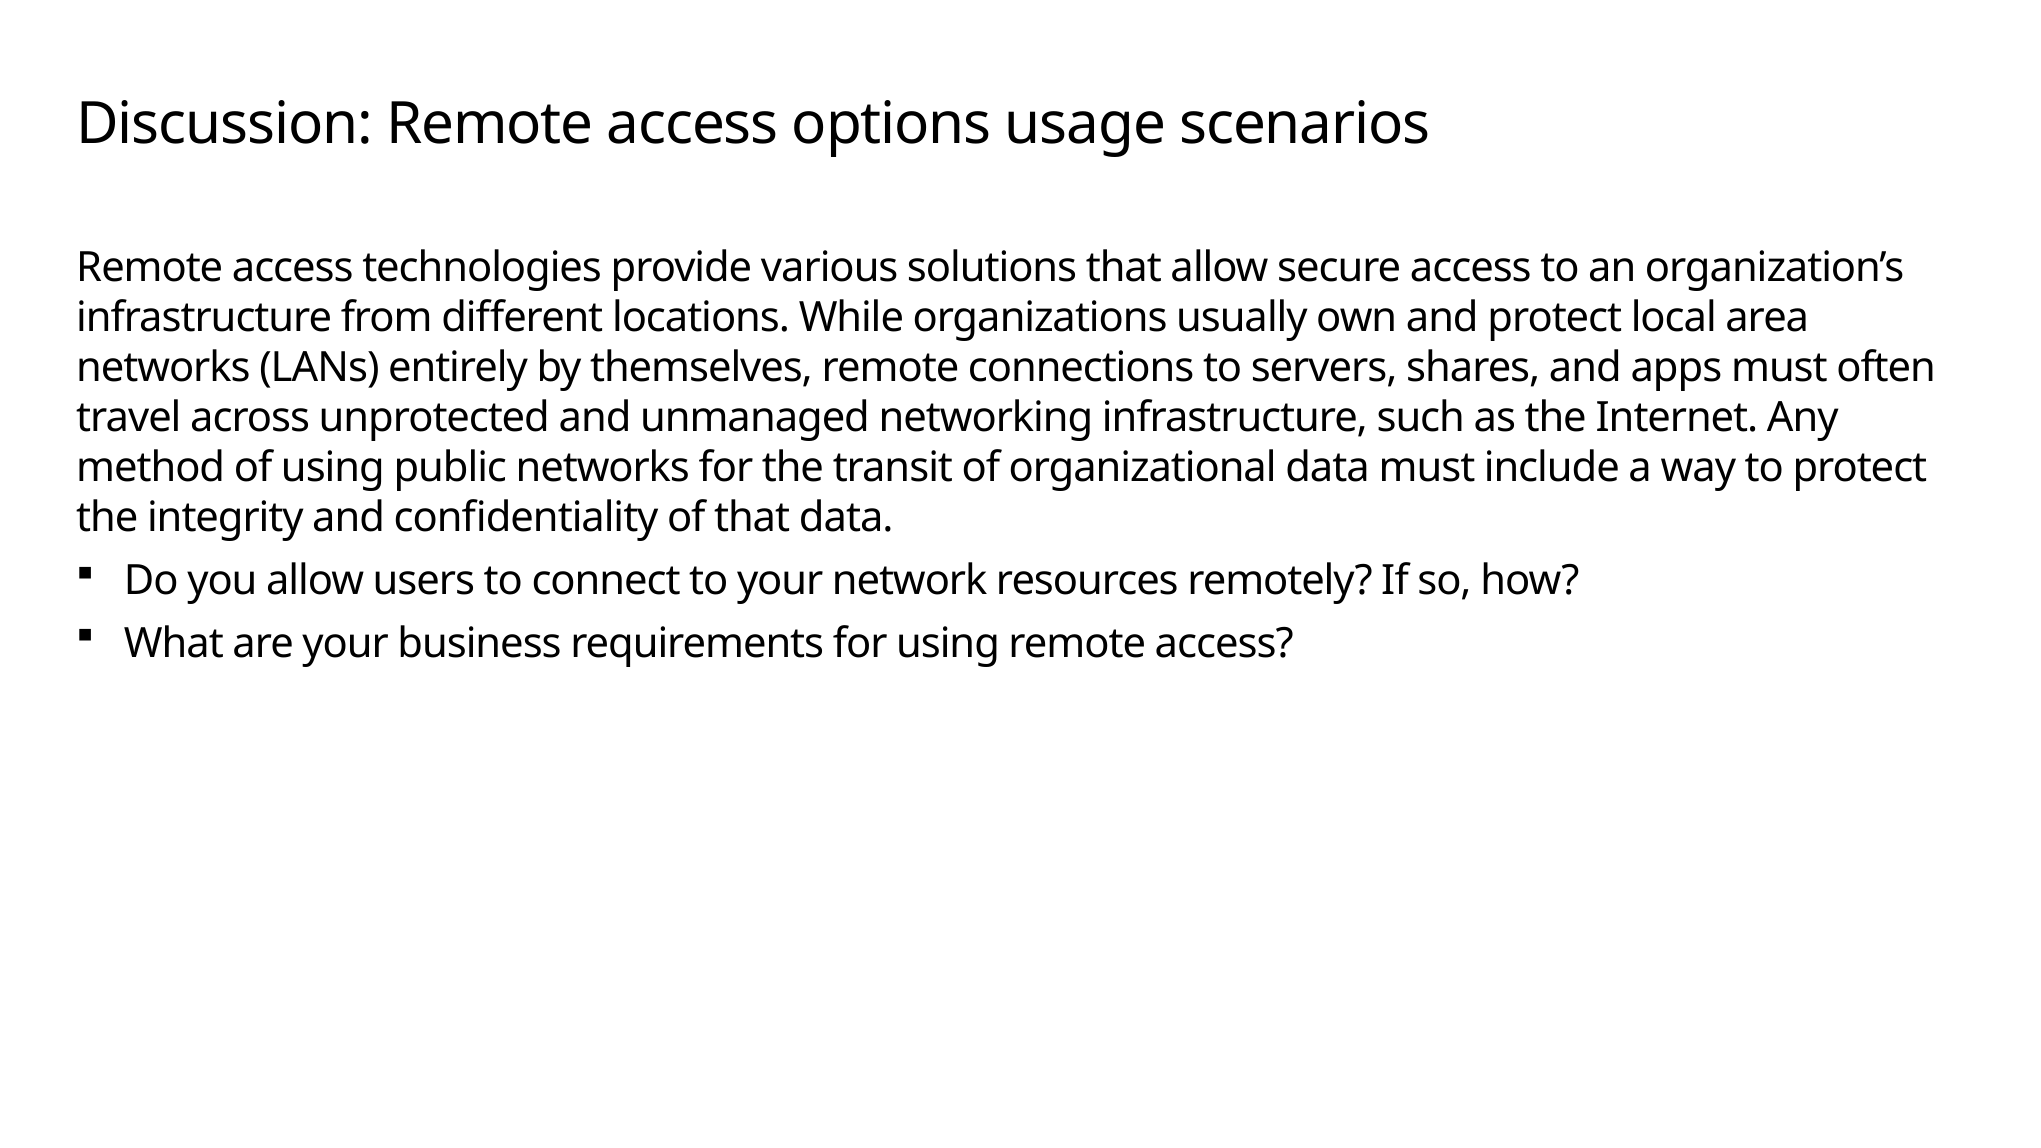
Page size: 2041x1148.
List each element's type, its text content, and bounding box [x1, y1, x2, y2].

list Remote access technologies provide various solutions that allow secure access to an organization’s infrastructure from different locations. While organizations usually own and protect local area networks (LANs) entirely by themselves, remote connections to servers, shares, and apps must often travel across unprotected and unmanaged networking infrastructure, such as the Internet. Any method of using public networks for the transit of organizational data must include a way to protect the integrity and confidentiality of that data. Do you allow users to connect to your network resources remotely? If so, how? What are your business requirements for using remote access? [76, 240, 1970, 1074]
title Discussion: Remote access options usage scenarios [76, 93, 1968, 161]
